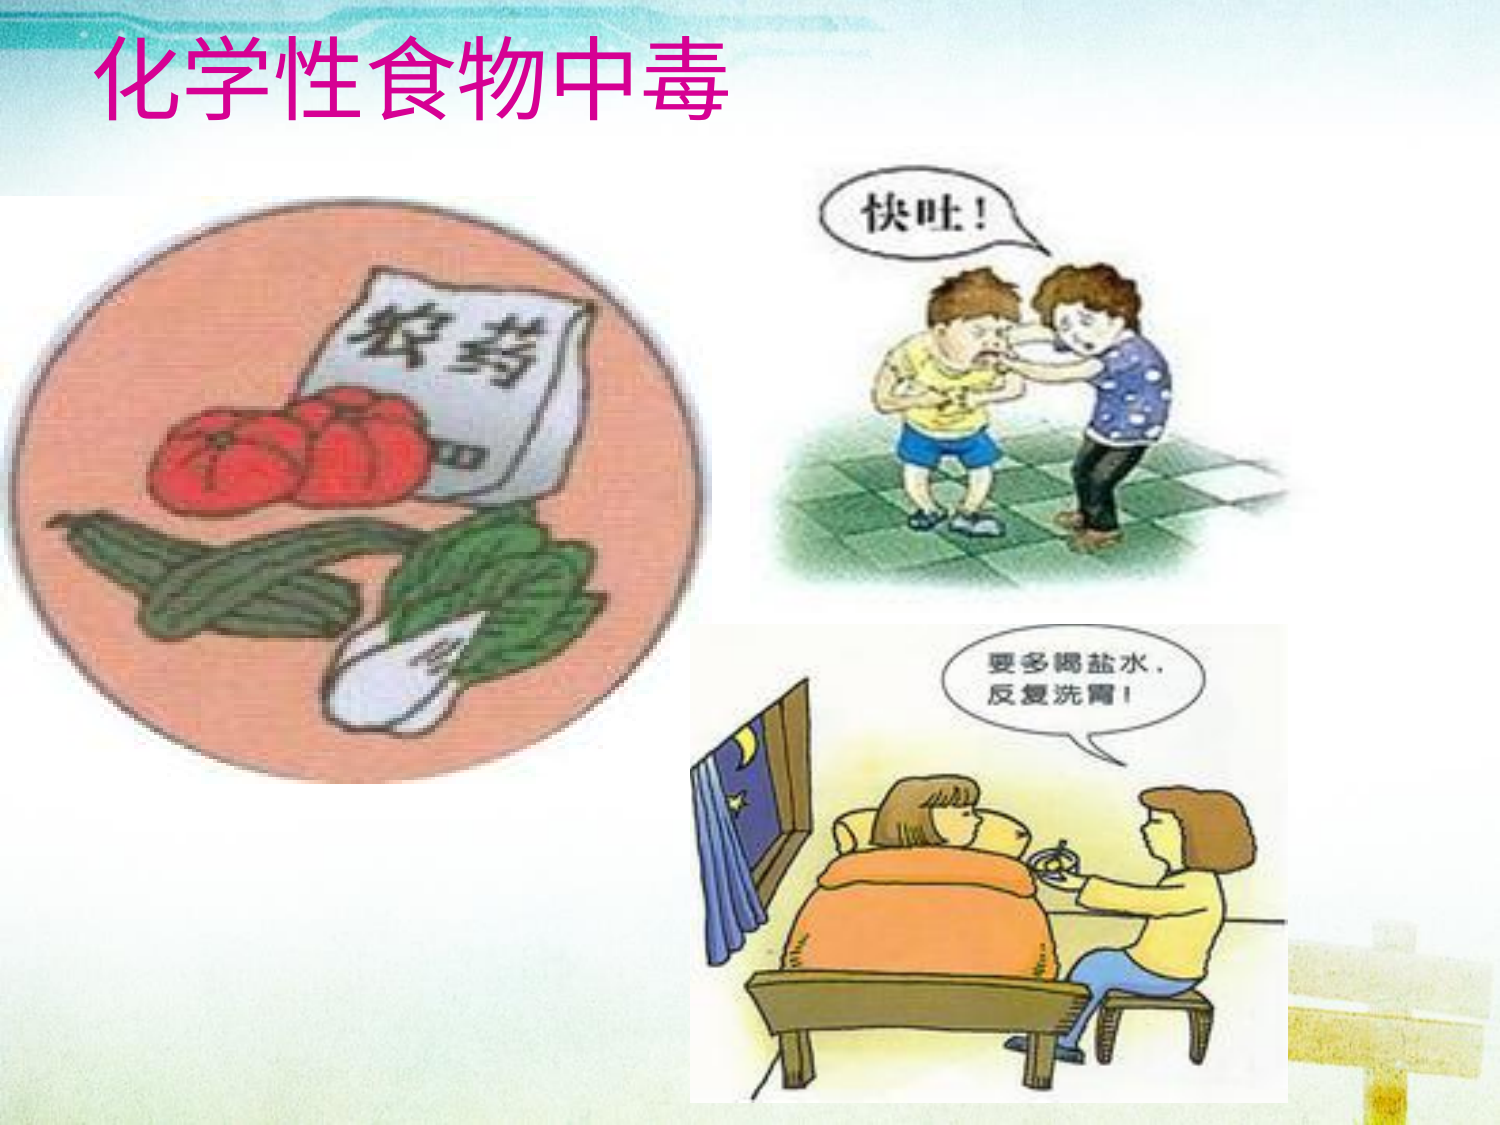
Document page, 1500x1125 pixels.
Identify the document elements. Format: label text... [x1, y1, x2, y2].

picture [0, 0, 1500, 1125]
title 化学性食物中毒 [75, 0, 1425, 172]
